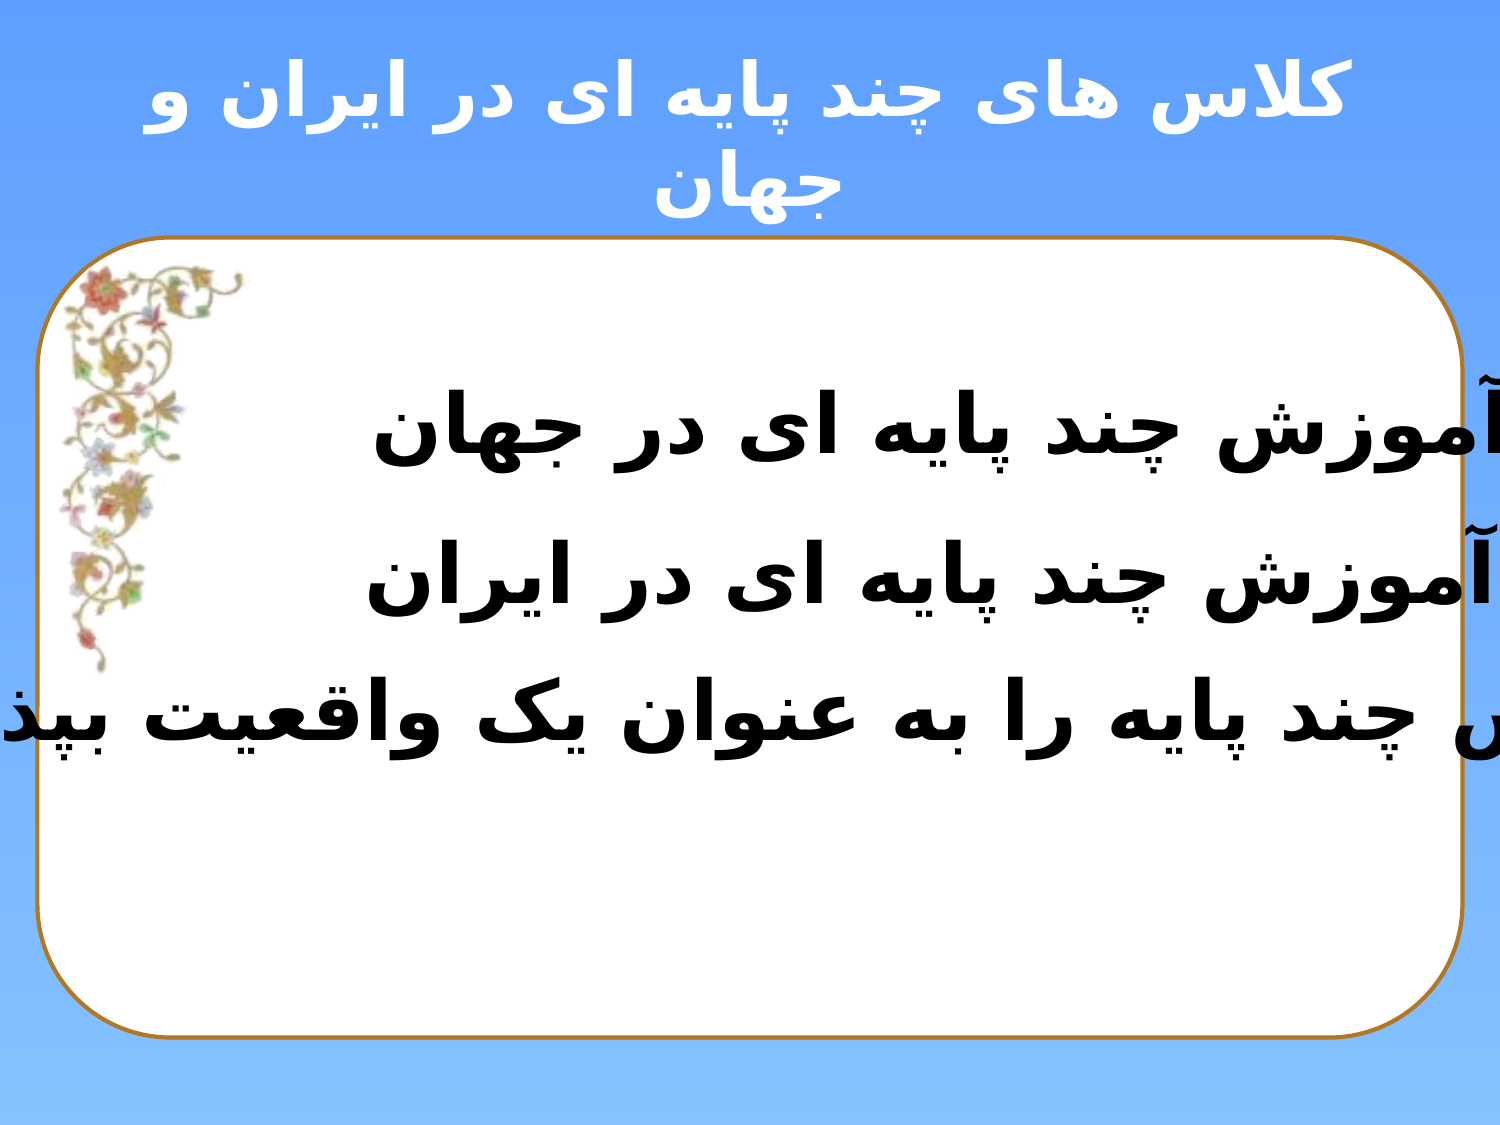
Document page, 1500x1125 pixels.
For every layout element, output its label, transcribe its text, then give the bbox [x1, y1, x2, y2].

picture [58, 257, 253, 704]
text_box آموزش چند پایه ای در ایران [349, 512, 1500, 628]
text_box [100, 235, 1465, 650]
text_box [35, 313, 48, 650]
text_box مدارس چند پایه را به عنوان یک واقعیت بپذیریم [0, 650, 1500, 765]
text_box [35, 765, 1465, 1040]
title کلاس های چند پایه ای در ایران و جهان [37, 62, 1463, 200]
text_box آموزش چند پایه ای در جهان [356, 362, 1500, 478]
